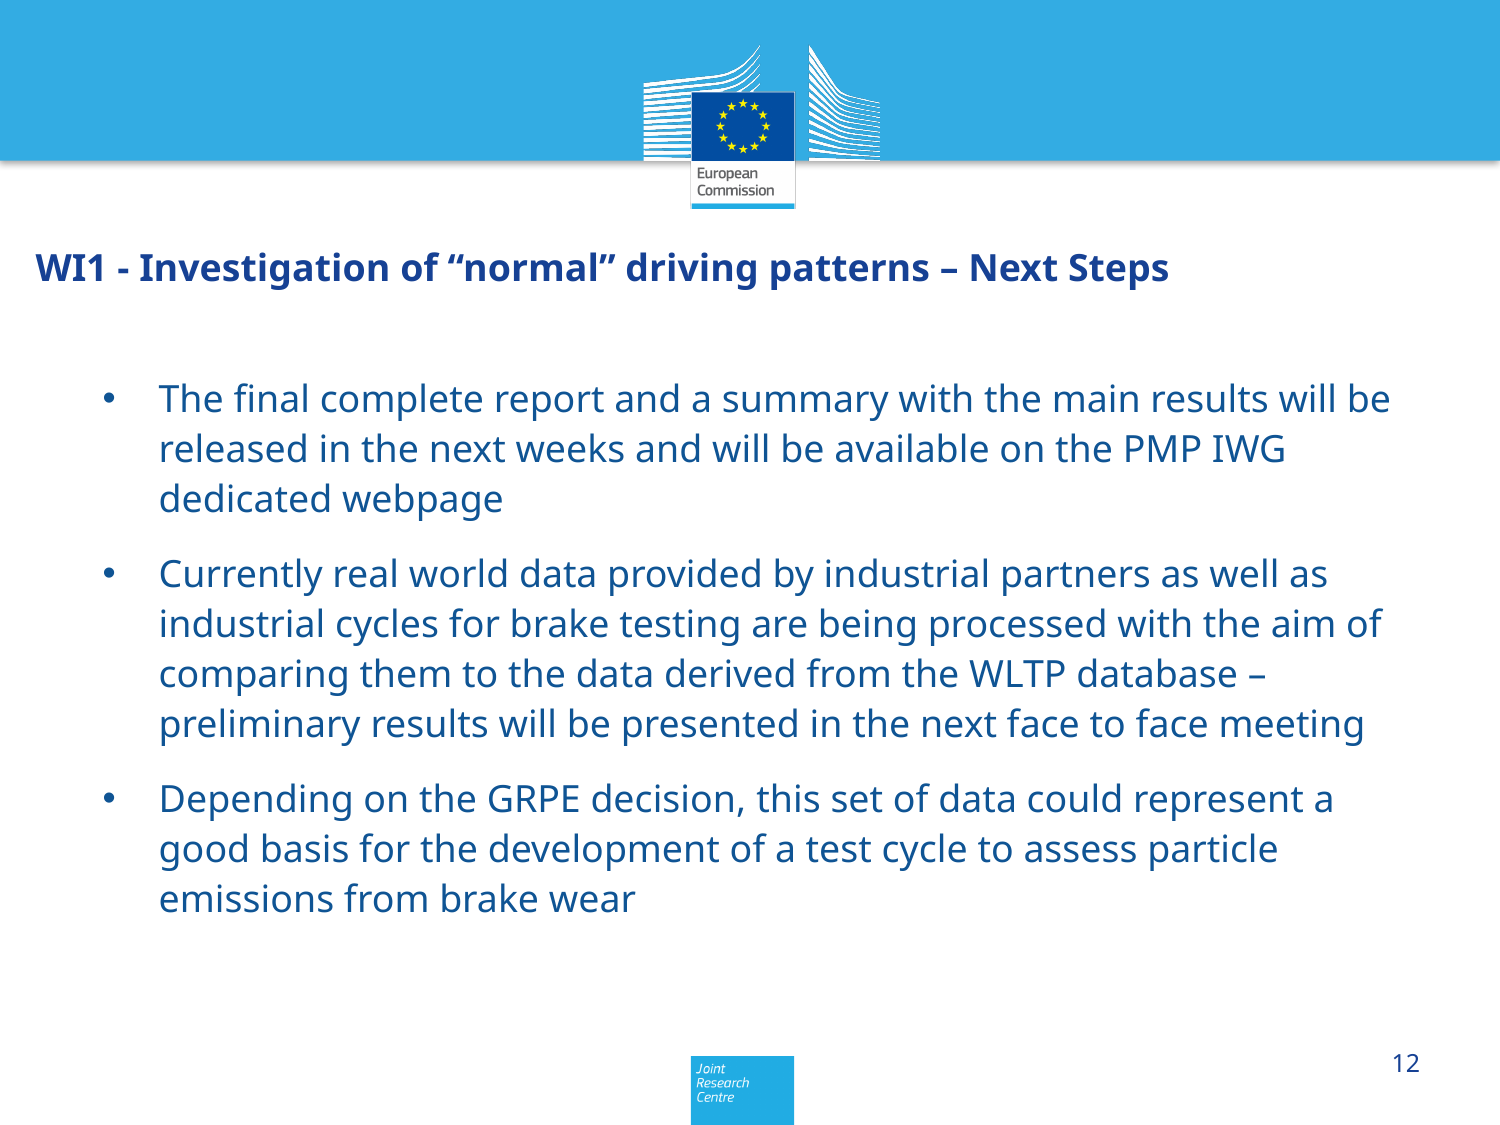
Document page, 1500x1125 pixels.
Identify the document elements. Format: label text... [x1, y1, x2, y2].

text_box WI1 - Investigation of “normal” driving patterns – Next Steps [20, 215, 1480, 313]
text_box The final complete report and a summary with the main results will be released in the next weeks and will be available on the PMP IWG dedicated webpage Currently real world data provided by industrial partners as well as industrial cycles for brake testing are being processed with the aim of comparing them to the data derived from the WLTP database – preliminary results will be presented in the next face to face meeting Depending on the GRPE decision, this set of data could represent a good basis for the development of a test cycle to assess particle emissions from brake wear [58, 362, 1441, 928]
